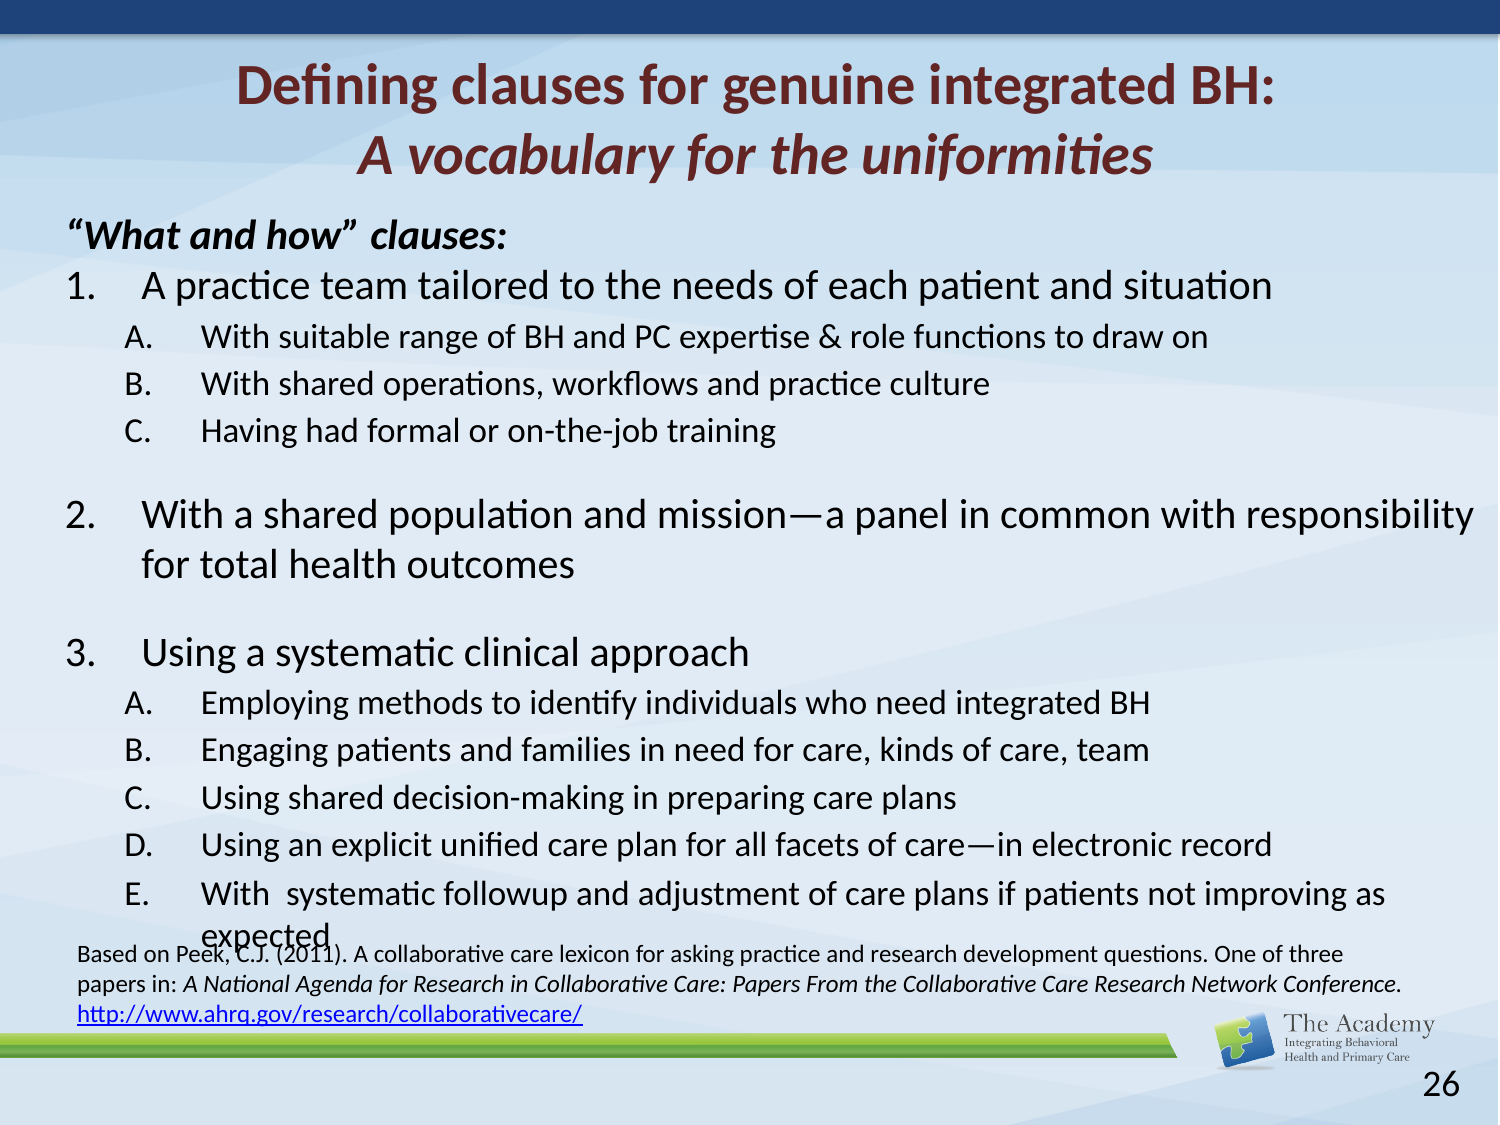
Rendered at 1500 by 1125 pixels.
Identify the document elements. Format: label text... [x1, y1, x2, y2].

text_box 26 [1125, 1051, 1475, 1112]
text_box Defining clauses for genuine integrated BH: A vocabulary for the uniformities [37, 39, 1475, 177]
picture [0, 34, 1498, 1125]
text_box “What and how” clauses: A practice team tailored to the needs of each patient and situation With suitable range of BH and PC expertise & role functions to draw on With shared operations, workflows and practice culture Having had formal or on-the-job training With a shared population and mission—a panel in common with responsibility for total health outcomes Using a systematic clinical approach Employing methods to identify individuals who need integrated BH Engaging patients and families in need for care, kinds of care, team Using shared decision-making in preparing care plans Using an explicit unified care plan for all facets of care—in electronic record With systematic followup and adjustment of care plans if patients not improving as expected [50, 199, 1500, 963]
text_box Based on Peek, C.J. (2011). A collaborative care lexicon for asking practice and research development questions. One of three papers in: A National Agenda for Research in Collaborative Care: Papers From the Collaborative Care Research Network Conference. http://www.ahrq.gov/research/collaborativecare/ [62, 930, 1425, 1080]
